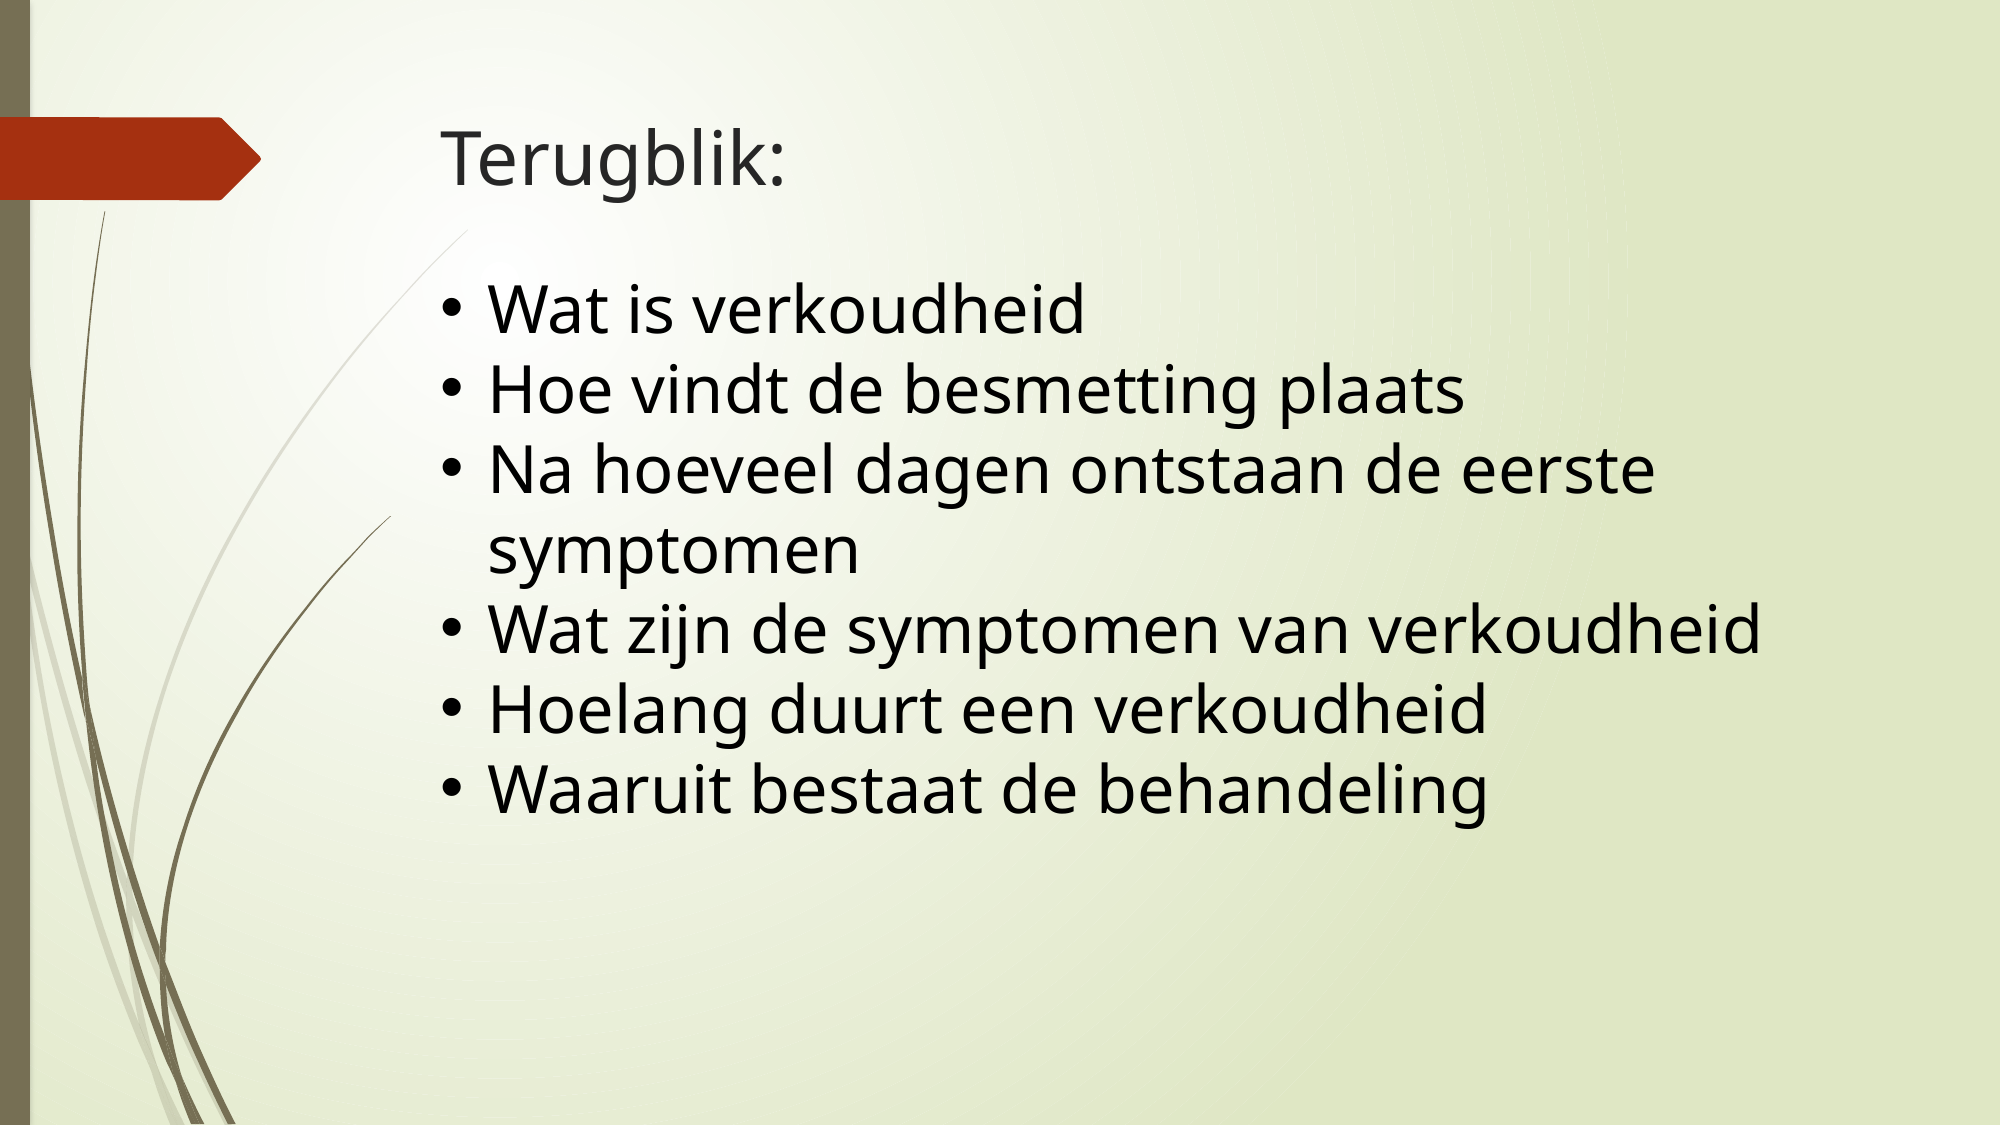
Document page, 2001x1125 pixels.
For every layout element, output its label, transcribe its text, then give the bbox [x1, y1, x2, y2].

title Terugblik: [425, 102, 1888, 259]
text_box Wat is verkoudheid Hoe vindt de besmetting plaats Na hoeveel dagen ontstaan de eerste symptomen Wat zijn de symptomen van verkoudheid Hoelang duurt een verkoudheid Waaruit bestaat de behandeling [425, 259, 1900, 834]
